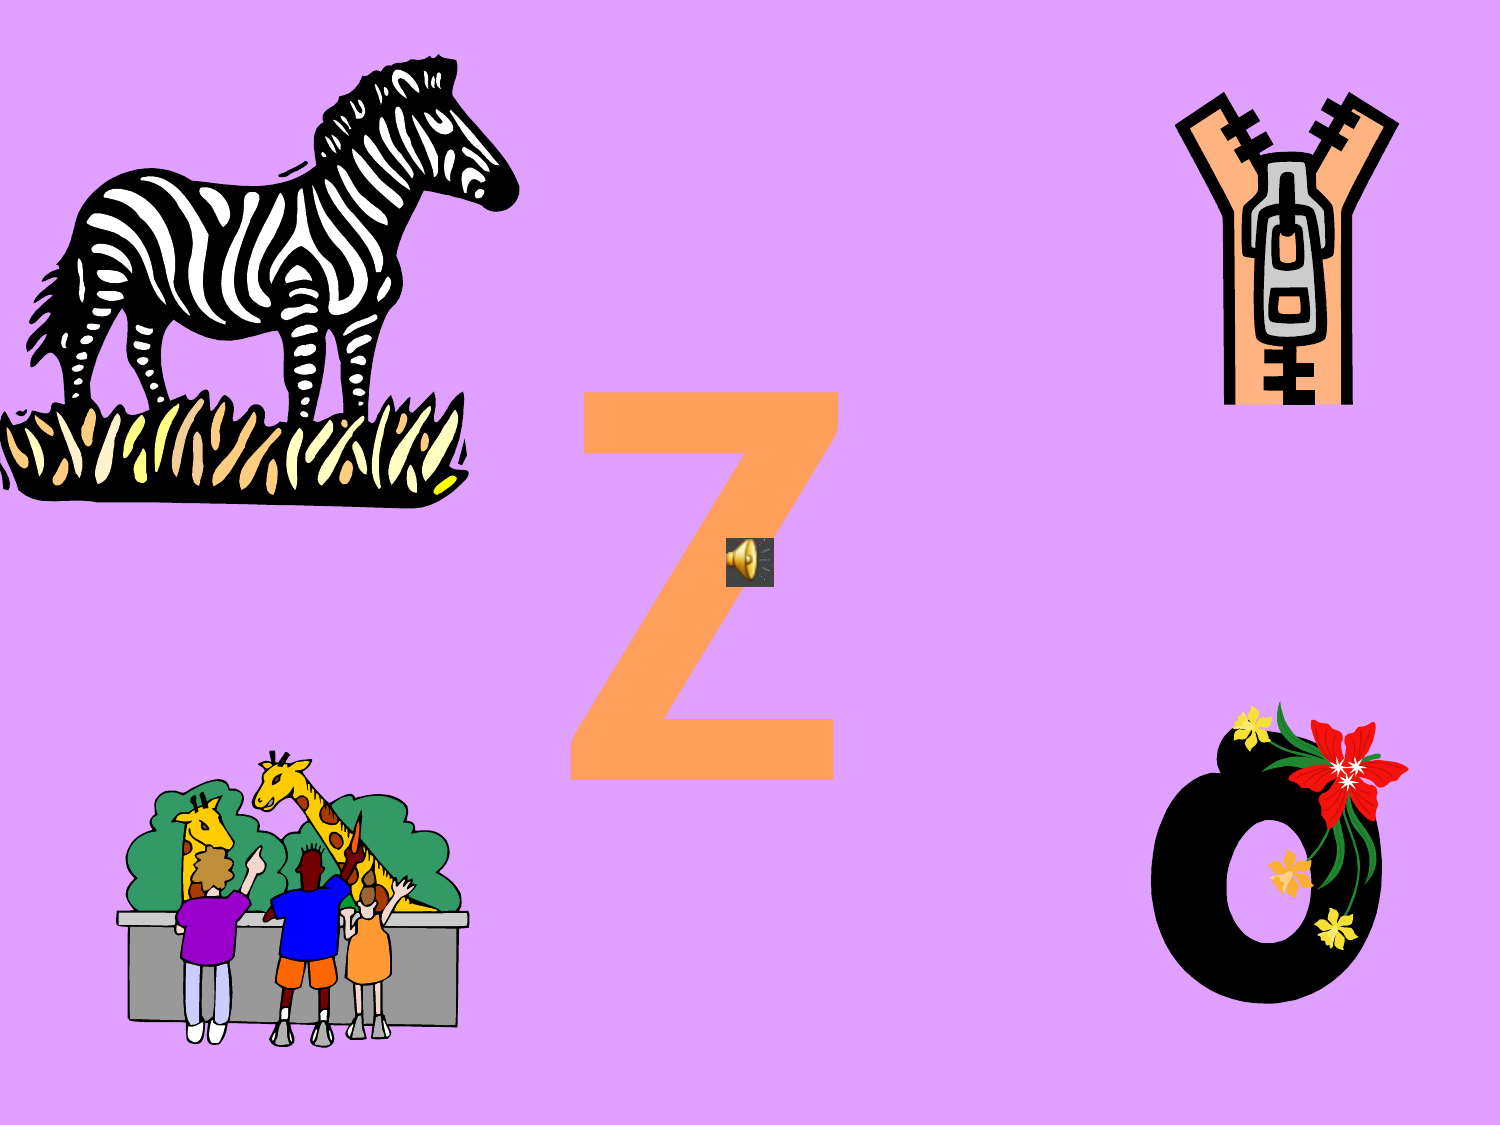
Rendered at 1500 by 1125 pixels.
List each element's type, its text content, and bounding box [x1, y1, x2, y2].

picture [0, 49, 524, 513]
picture [724, 537, 776, 588]
picture [1149, 699, 1410, 1005]
picture [1174, 87, 1405, 410]
picture [112, 749, 471, 1049]
text_box Z [546, 174, 863, 908]
